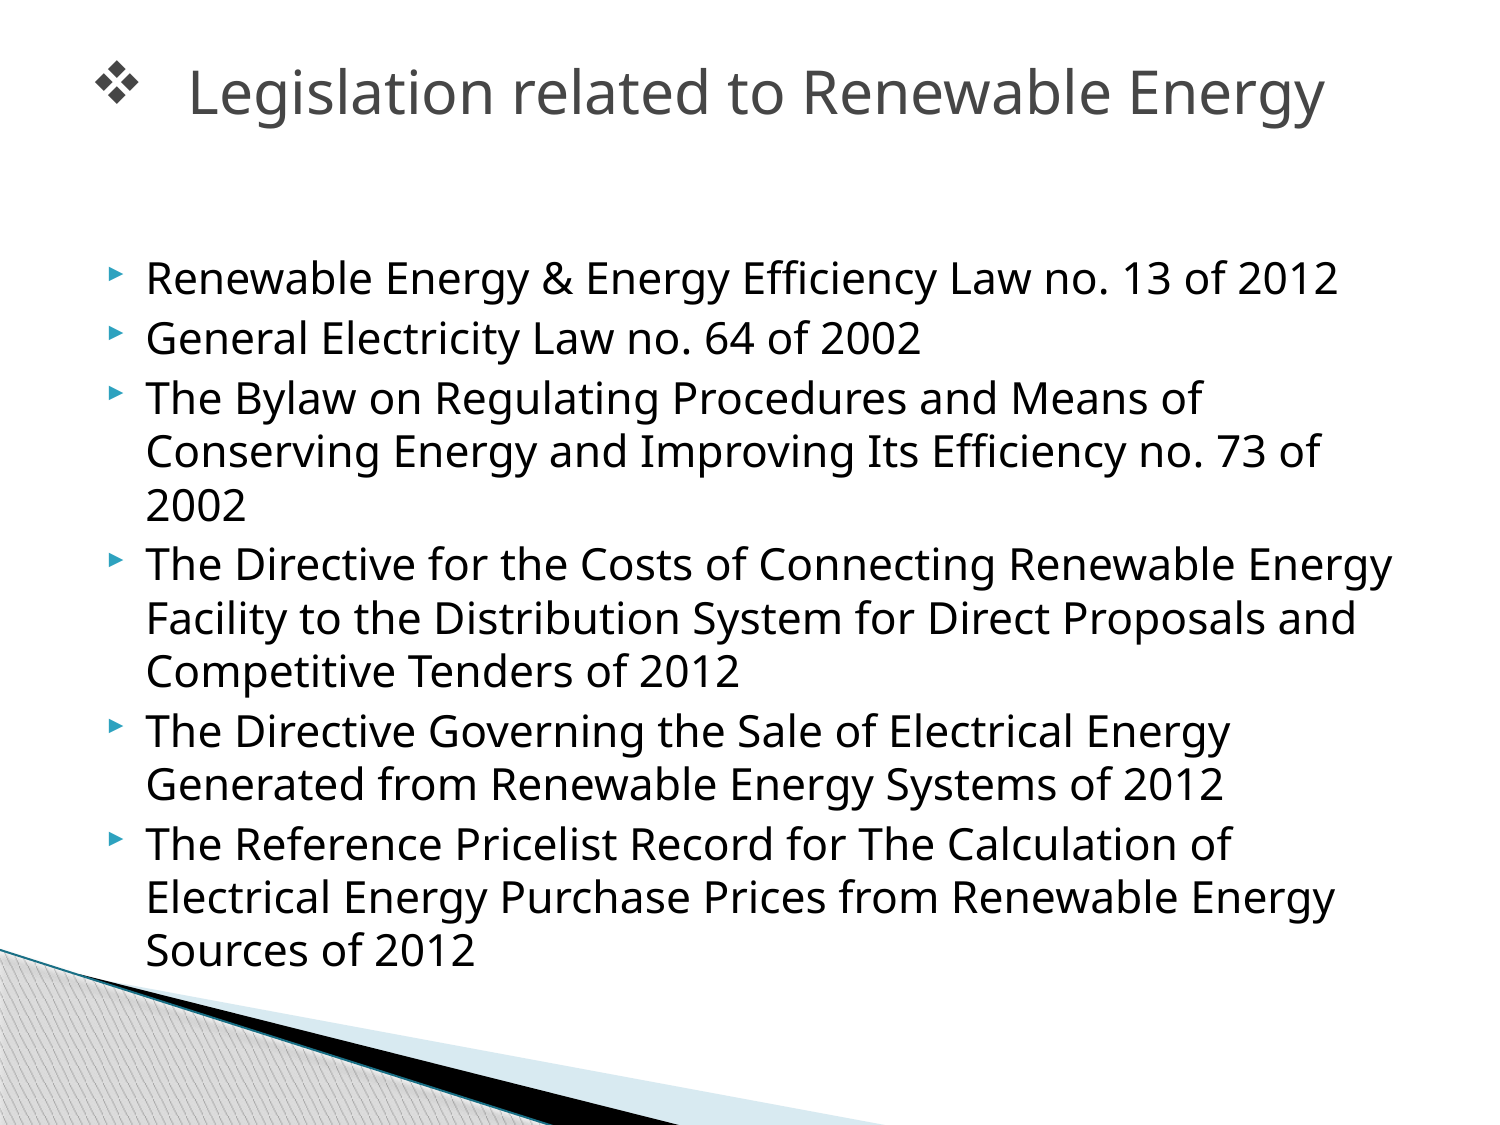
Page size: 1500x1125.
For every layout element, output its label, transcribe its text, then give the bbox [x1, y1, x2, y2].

list Renewable Energy & Energy Efficiency Law no. 13 of 2012 General Electricity Law no. 64 of 2002 The Bylaw on Regulating Procedures and Means of Conserving Energy and Improving Its Efficiency no. 73 of 2002 The Directive for the Costs of Connecting Renewable Energy Facility to the Distribution System for Direct Proposals and Competitive Tenders of 2012 The Directive Governing the Sale of Electrical Energy Generated from Renewable Energy Systems of 2012 The Reference Pricelist Record for The Calculation of Electrical Energy Purchase Prices from Renewable Energy Sources of 2012 [75, 243, 1425, 986]
title Legislation related to Renewable Energy [75, 45, 1425, 233]
